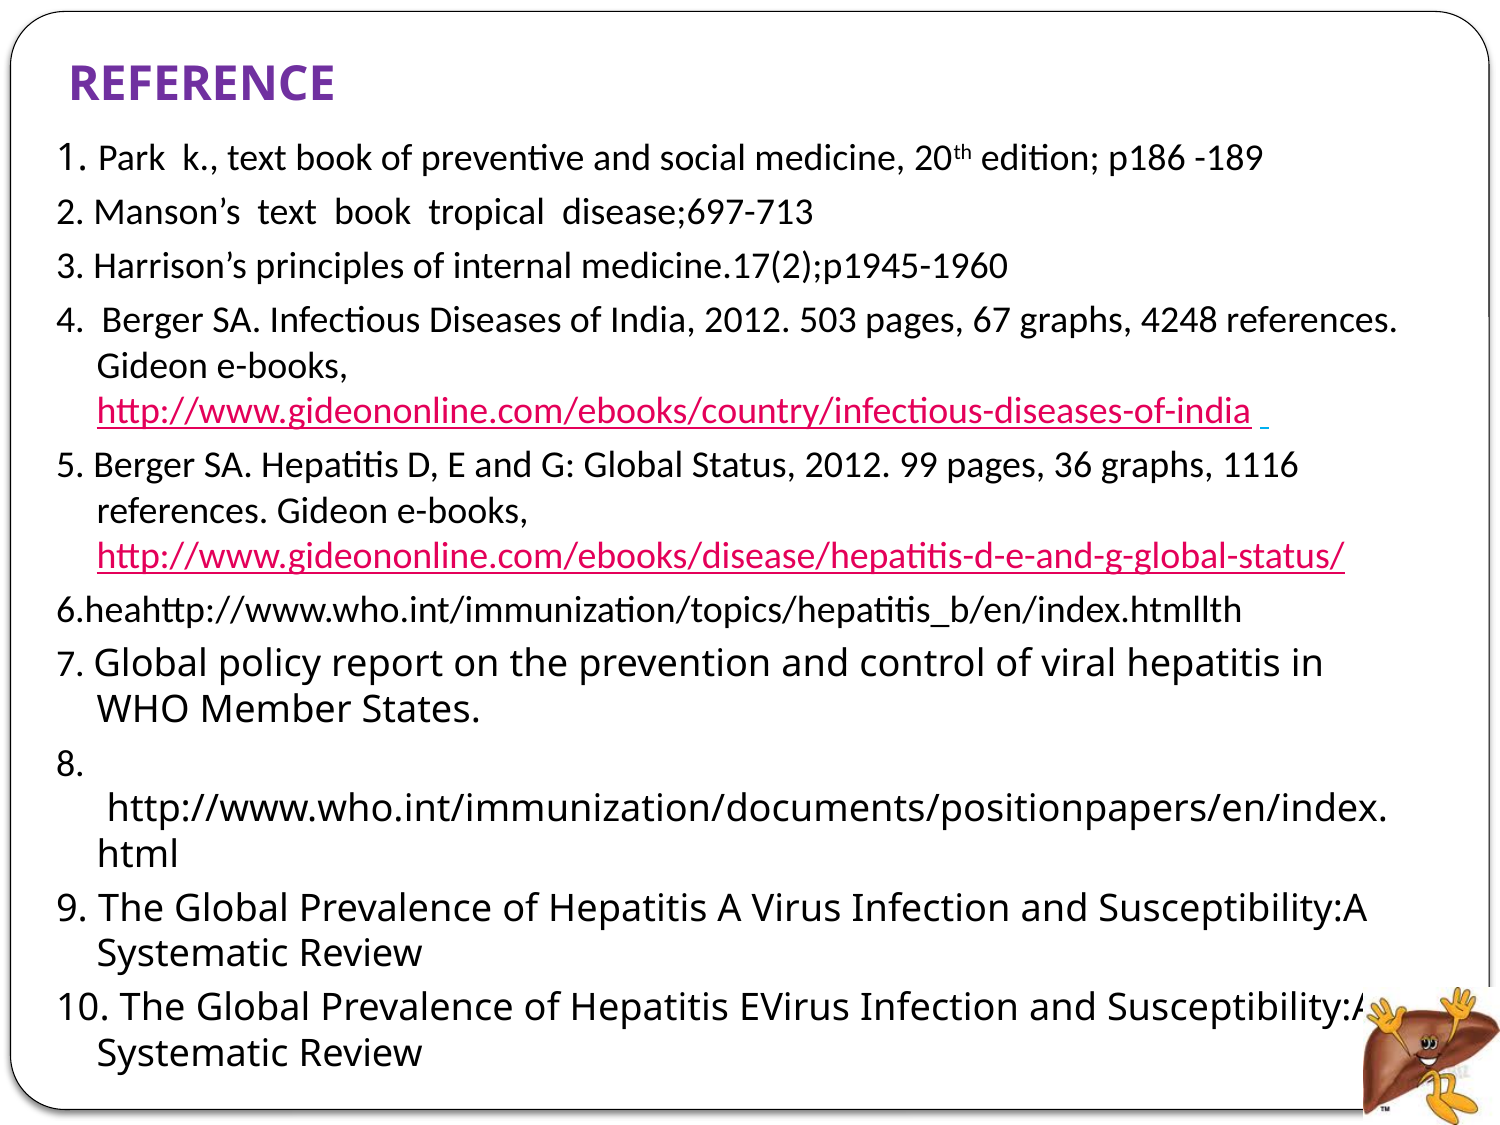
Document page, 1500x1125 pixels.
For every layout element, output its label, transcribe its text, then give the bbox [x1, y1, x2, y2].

title REFERENCE [53, 45, 1425, 125]
picture [1363, 987, 1500, 1125]
list 1. Park k., text book of preventive and social medicine, 20th edition; p186 -189 2. Manson’s text book tropical disease;697-713 3. Harrison’s principles of internal medicine.17(2);p1945-1960 4. Berger SA. Infectious Diseases of India, 2012. 503 pages, 67 graphs, 4248 references. Gideon e-books, http://www.gideononline.com/ebooks/country/infectious-diseases-of-india 5. Berger SA. Hepatitis D, E and G: Global Status, 2012. 99 pages, 36 graphs, 1116 references. Gideon e-books, http://www.gideononline.com/ebooks/disease/hepatitis-d-e-and-g-global-status/ 6.heahttp://www.who.int/immunization/topics/hepatitis_b/en/index.htmllth 7. Global policy report on the prevention and control of viral hepatitis in WHO Member States. 8. http://www.who.int/immunization/documents/positionpapers/en/index.html 9. The Global Prevalence of Hepatitis A Virus Infection and Susceptibility:A Systematic Review 10. The Global Prevalence of Hepatitis EVirus Infection and Susceptibility:A Systematic Review [41, 125, 1425, 1083]
